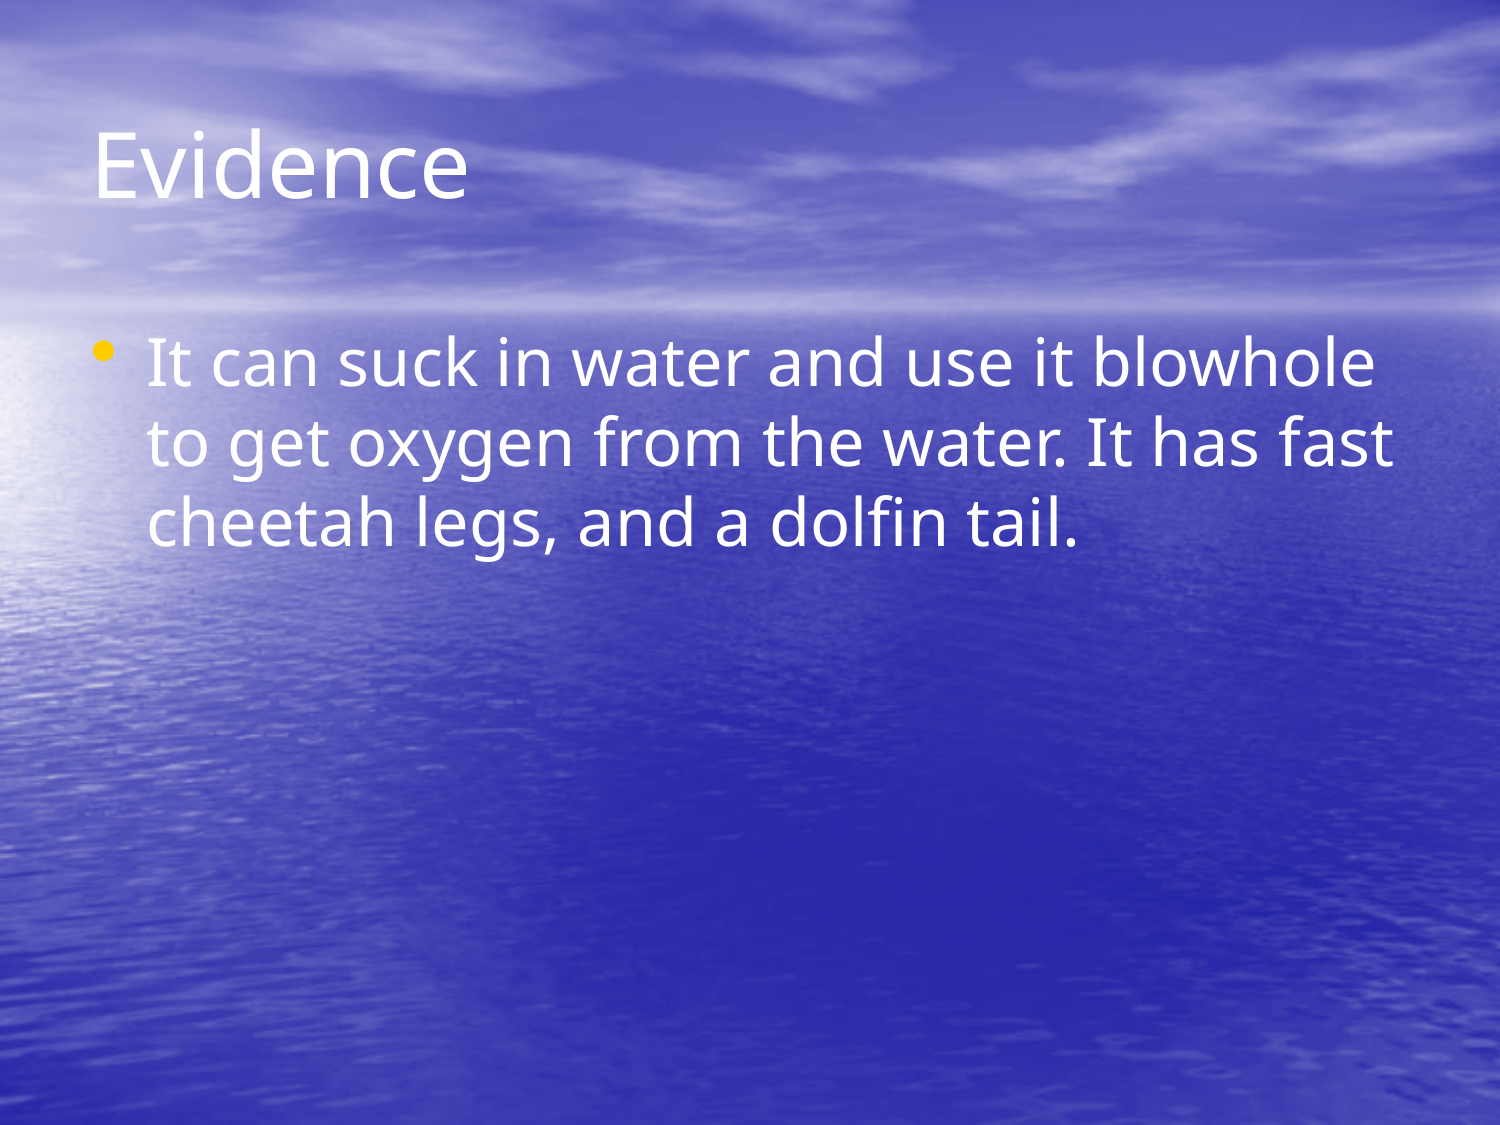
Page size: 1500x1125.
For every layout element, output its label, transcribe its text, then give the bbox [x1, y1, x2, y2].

title Evidence [74, 47, 1426, 276]
list It can suck in water and use it blowhole to get oxygen from the water. It has fast cheetah legs, and a dolfin tail. [74, 312, 1426, 988]
